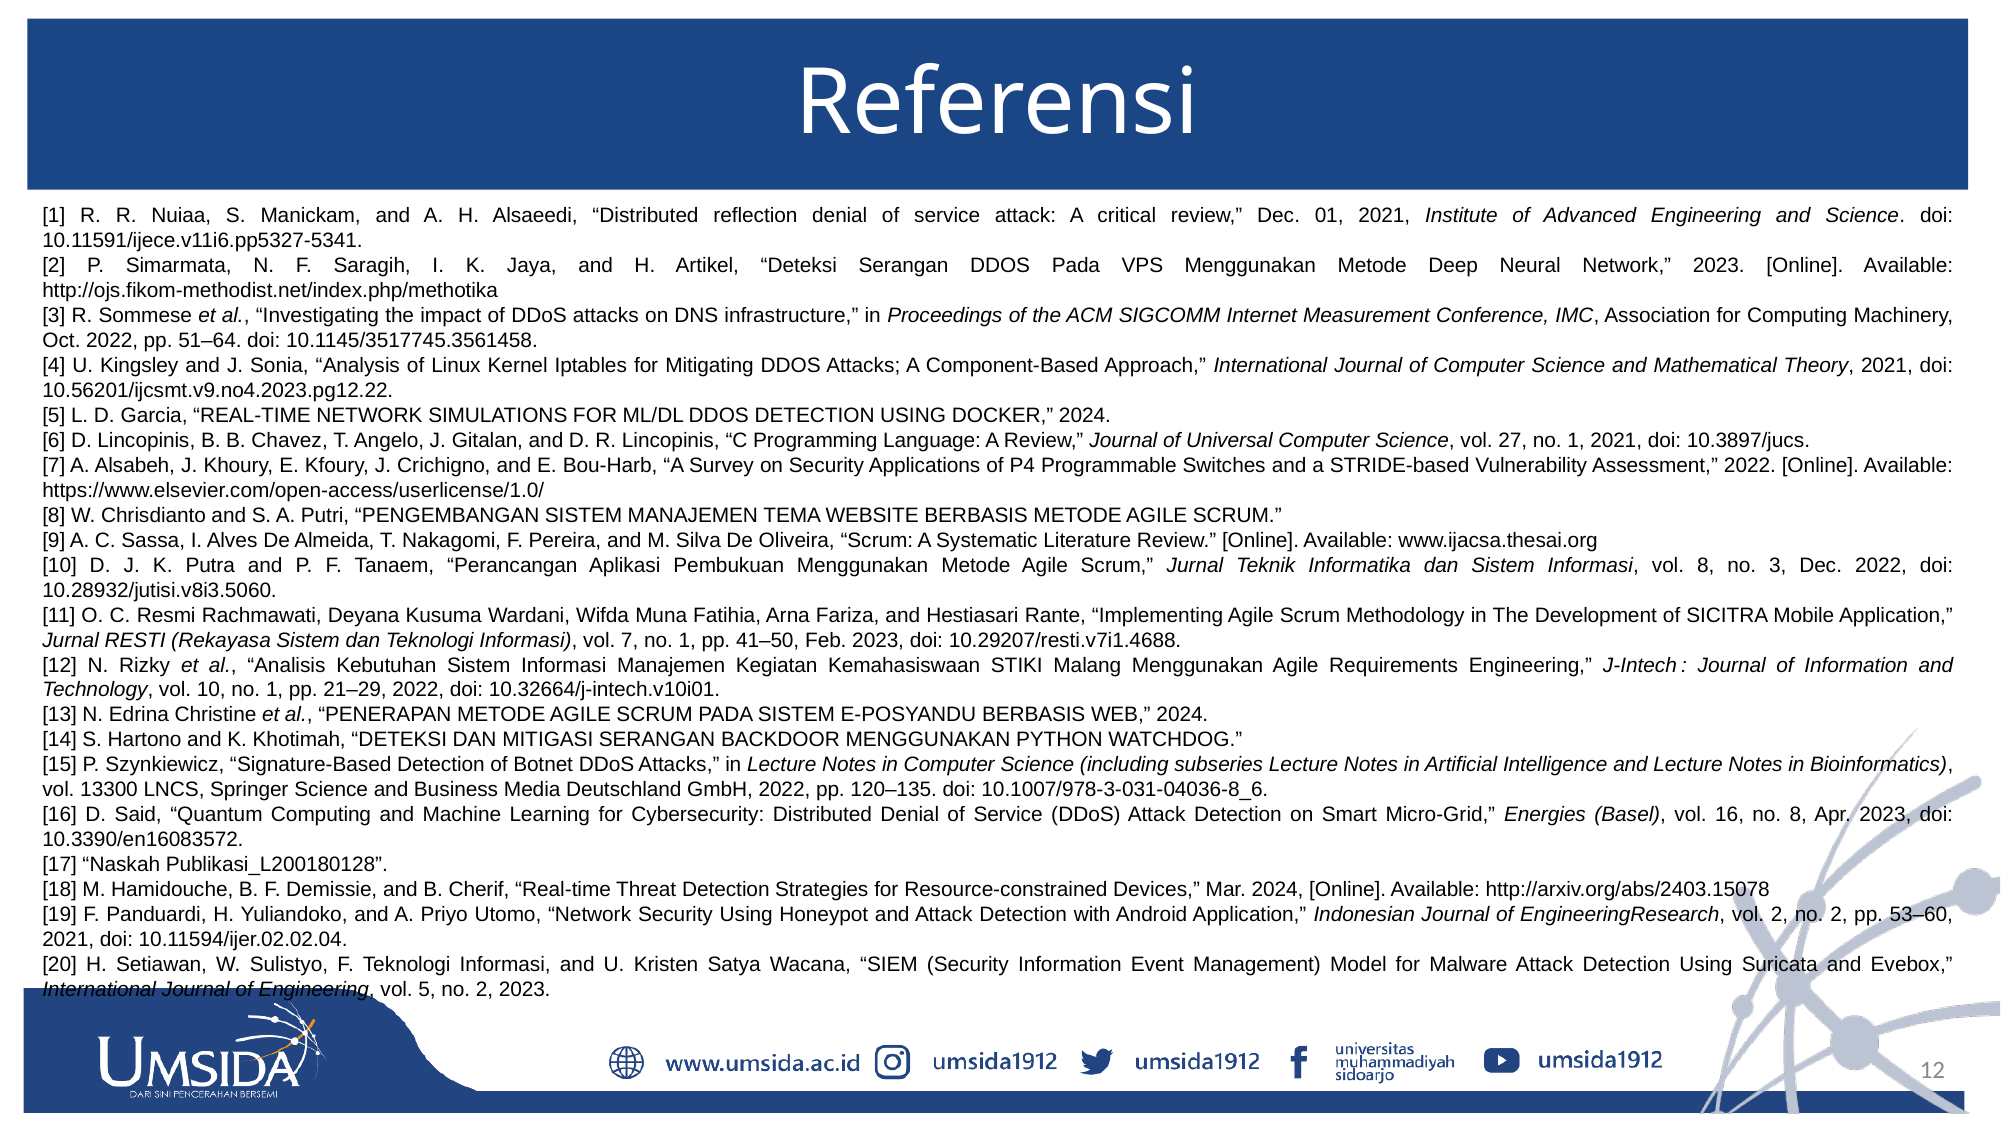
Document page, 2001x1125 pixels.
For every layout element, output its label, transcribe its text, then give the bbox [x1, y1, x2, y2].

picture [23, 51, 2001, 1114]
title Referensi [27, 18, 1969, 190]
list [1] R. R. Nuiaa, S. Manickam, and A. H. Alsaeedi, “Distributed reflection denial of service attack: A critical review,” Dec. 01, 2021, Institute of Advanced Engineering and Science. doi: 10.11591/ijece.v11i6.pp5327-5341. [2] P. Simarmata, N. F. Saragih, I. K. Jaya, and H. Artikel, “Deteksi Serangan DDOS Pada VPS Menggunakan Metode Deep Neural Network,” 2023. [Online]. Available: http://ojs.fikom-methodist.net/index.php/methotika [3] R. Sommese et al., “Investigating the impact of DDoS attacks on DNS infrastructure,” in Proceedings of the ACM SIGCOMM Internet Measurement Conference, IMC, Association for Computing Machinery, Oct. 2022, pp. 51–64. doi: 10.1145/3517745.3561458. [4] U. Kingsley and J. Sonia, “Analysis of Linux Kernel Iptables for Mitigating DDOS Attacks; A Component-Based Approach,” International Journal of Computer Science and Mathematical Theory, 2021, doi: 10.56201/ijcsmt.v9.no4.2023.pg12.22. [5] L. D. Garcia, “REAL-TIME NETWORK SIMULATIONS FOR ML/DL DDOS DETECTION USING DOCKER,” 2024. [6] D. Lincopinis, B. B. Chavez, T. Angelo, J. Gitalan, and D. R. Lincopinis, “C Programming Language: A Review,” Journal of Universal Computer Science, vol. 27, no. 1, 2021, doi: 10.3897/jucs. [7] A. Alsabeh, J. Khoury, E. Kfoury, J. Crichigno, and E. Bou-Harb, “A Survey on Security Applications of P4 Programmable Switches and a STRIDE-based Vulnerability Assessment,” 2022. [Online]. Available: https://www.elsevier.com/open-access/userlicense/1.0/ [8] W. Chrisdianto and S. A. Putri, “PENGEMBANGAN SISTEM MANAJEMEN TEMA WEBSITE BERBASIS METODE AGILE SCRUM.” [9] A. C. Sassa, I. Alves De Almeida, T. Nakagomi, F. Pereira, and M. Silva De Oliveira, “Scrum: A Systematic Literature Review.” [Online]. Available: www.ijacsa.thesai.org [10] D. J. K. Putra and P. F. Tanaem, “Perancangan Aplikasi Pembukuan Menggunakan Metode Agile Scrum,” Jurnal Teknik Informatika dan Sistem Informasi, vol. 8, no. 3, Dec. 2022, doi: 10.28932/jutisi.v8i3.5060. [11] O. C. Resmi Rachmawati, Deyana Kusuma Wardani, Wifda Muna Fatihia, Arna Fariza, and Hestiasari Rante, “Implementing Agile Scrum Methodology in The Development of SICITRA Mobile Application,” Jurnal RESTI (Rekayasa Sistem dan Teknologi Informasi), vol. 7, no. 1, pp. 41–50, Feb. 2023, doi: 10.29207/resti.v7i1.4688. [12] N. Rizky et al., “Analisis Kebutuhan Sistem Informasi Manajemen Kegiatan Kemahasiswaan STIKI Malang Menggunakan Agile Requirements Engineering,” J-Intech : Journal of Information and Technology, vol. 10, no. 1, pp. 21–29, 2022, doi: 10.32664/j-intech.v10i01. [13] N. Edrina Christine et al., “PENERAPAN METODE AGILE SCRUM PADA SISTEM E-POSYANDU BERBASIS WEB,” 2024. [14] S. Hartono and K. Khotimah, “DETEKSI DAN MITIGASI SERANGAN BACKDOOR MENGGUNAKAN PYTHON WATCHDOG.” [15] P. Szynkiewicz, “Signature-Based Detection of Botnet DDoS Attacks,” in Lecture Notes in Computer Science (including subseries Lecture Notes in Artificial Intelligence and Lecture Notes in Bioinformatics), vol. 13300 LNCS, Springer Science and Business Media Deutschland GmbH, 2022, pp. 120–135. doi: 10.1007/978-3-031-04036-8_6. [16] D. Said, “Quantum Computing and Machine Learning for Cybersecurity: Distributed Denial of Service (DDoS) Attack Detection on Smart Micro-Grid,” Energies (Basel), vol. 16, no. 8, Apr. 2023, doi: 10.3390/en16083572. [17] “Naskah Publikasi_L200180128”. [18] M. Hamidouche, B. F. Demissie, and B. Cherif, “Real-time Threat Detection Strategies for Resource-constrained Devices,” Mar. 2024, [Online]. Available: http://arxiv.org/abs/2403.15078 [19] F. Panduardi, H. Yuliandoko, and A. Priyo Utomo, “Network Security Using Honeypot and Attack Detection with Android Application,” Indonesian Journal of EngineeringResearch, vol. 2, no. 2, pp. 53–60, 2021, doi: 10.11594/ijer.02.02.04. [20] H. Setiawan, W. Sulistyo, F. Teknologi Informasi, and U. Kristen Satya Wacana, “SIEM (Security Information Event Management) Model for Malware Attack Detection Using Suricata and Evebox,” International Journal of Engineering, vol. 5, no. 2, 2023. [27, 193, 1969, 1034]
